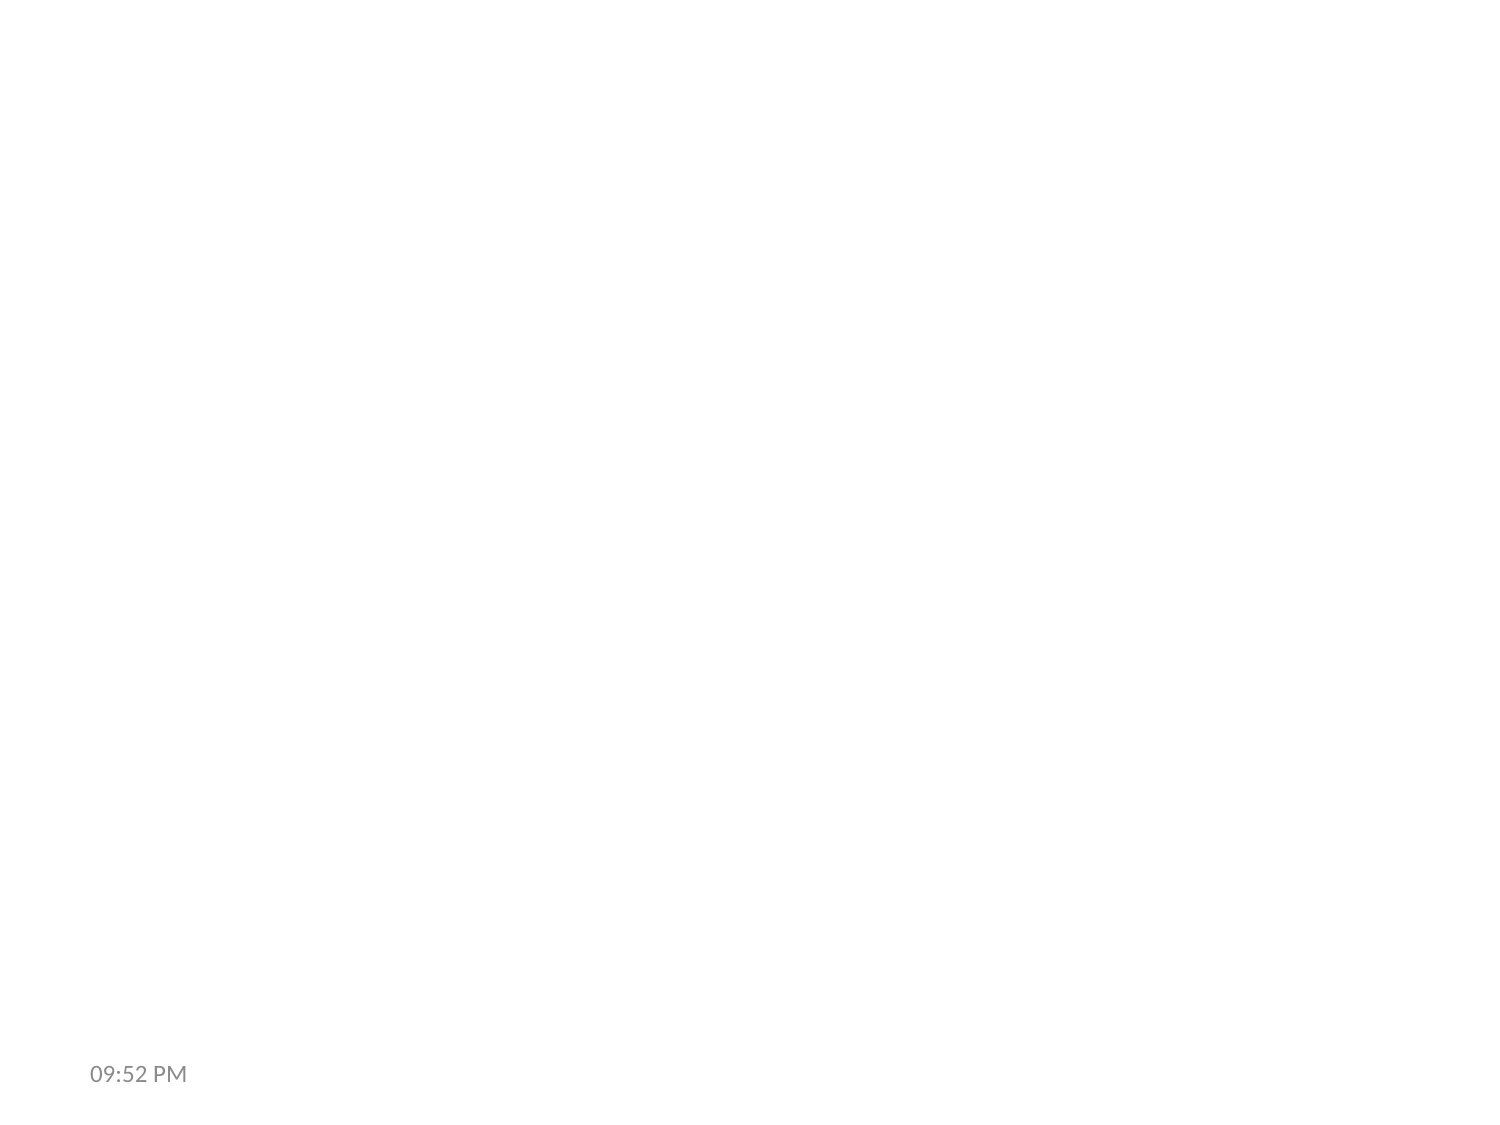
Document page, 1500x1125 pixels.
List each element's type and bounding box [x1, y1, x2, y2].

slide_number [75, 1042, 425, 1103]
